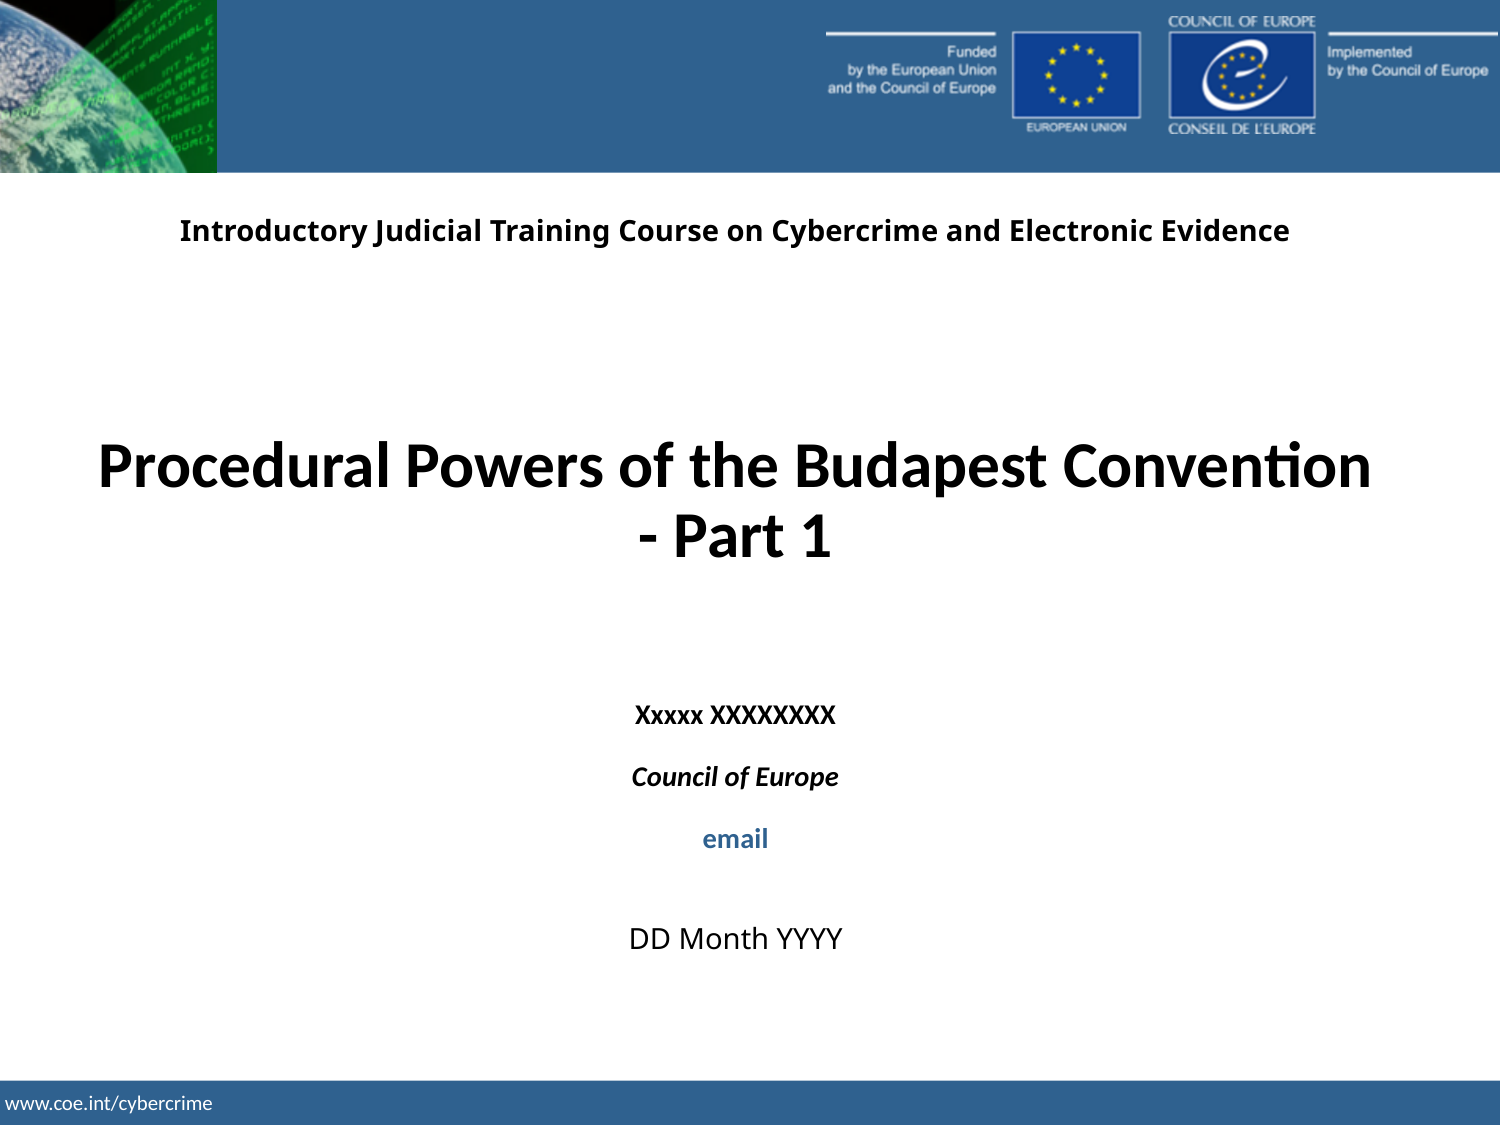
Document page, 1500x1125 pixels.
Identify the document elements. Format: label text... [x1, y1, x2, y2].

picture [826, 16, 1498, 134]
list DD Month YYYY [73, 916, 1398, 1017]
list Procedural Powers of the Budapest Convention - Part 1 Xxxxx XXXXXXXX Council of Europe email [73, 423, 1398, 862]
picture [0, 0, 217, 173]
list Introductory Judicial Training Course on Cybercrime and Electronic Evidence [73, 205, 1398, 324]
